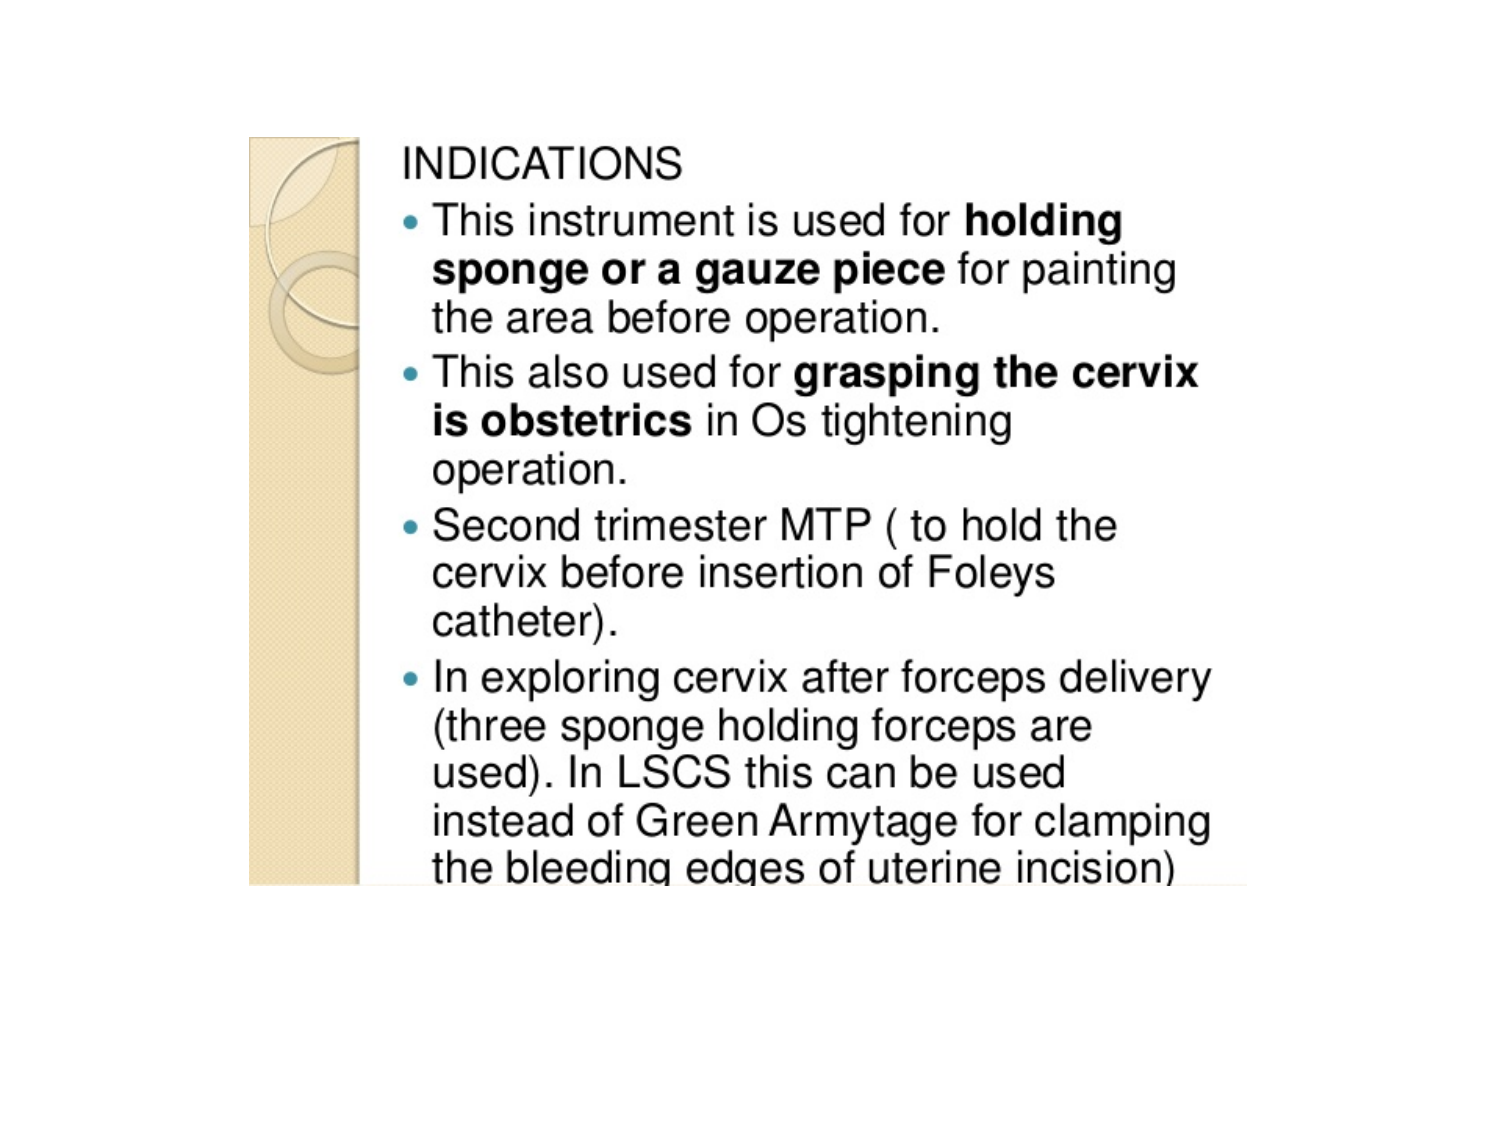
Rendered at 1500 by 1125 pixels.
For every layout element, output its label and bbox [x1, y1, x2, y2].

picture [249, 137, 1247, 887]
